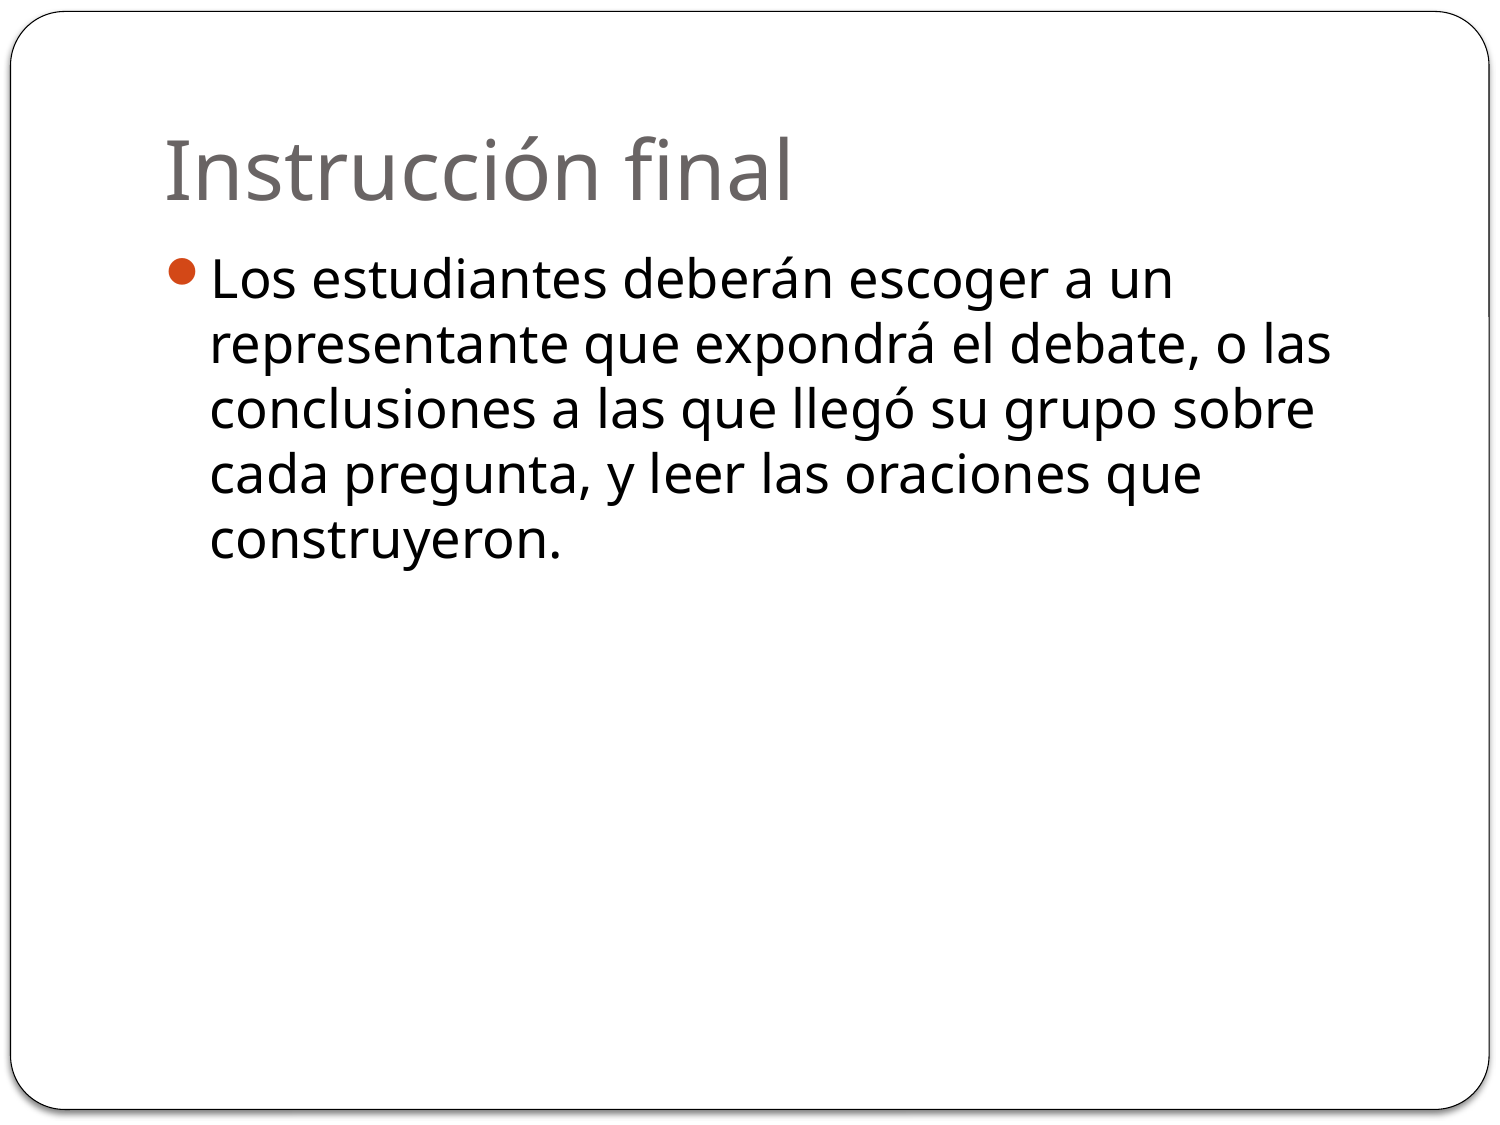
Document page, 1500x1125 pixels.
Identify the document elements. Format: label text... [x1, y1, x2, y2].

title Instrucción final [150, 45, 1425, 233]
list Los estudiantes deberán escoger a un representante que expondrá el debate, o las conclusiones a las que llegó su grupo sobre cada pregunta, y leer las oraciones que construyeron. [150, 237, 1425, 988]
